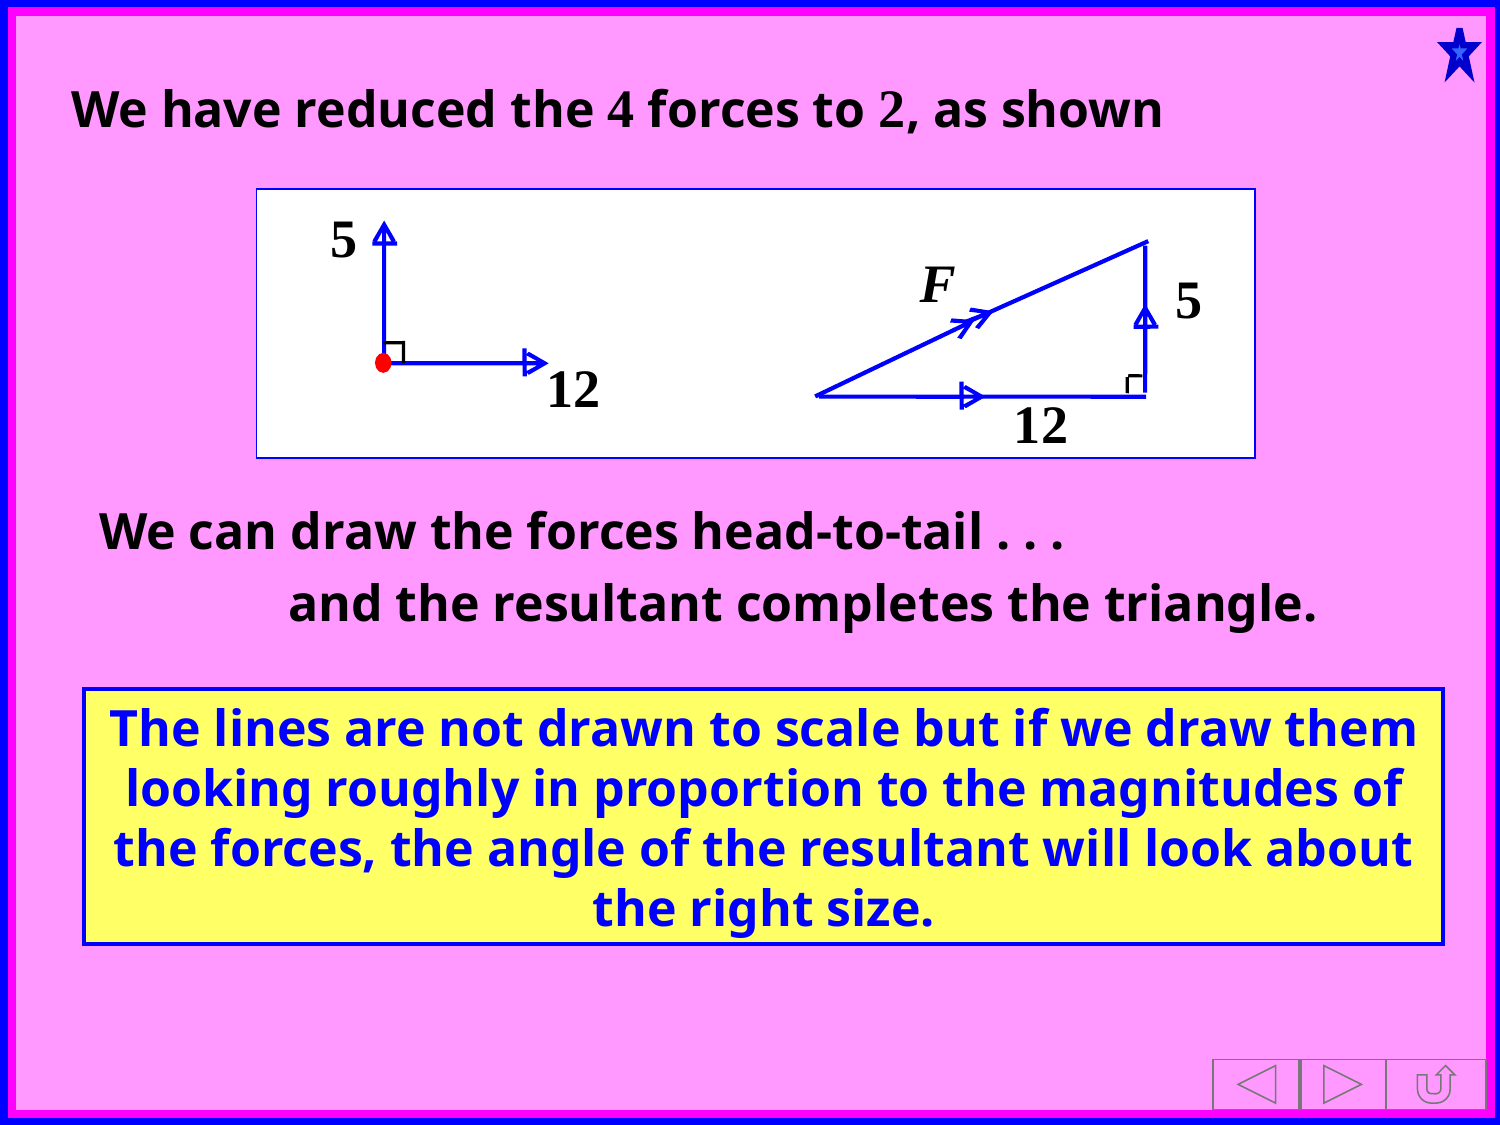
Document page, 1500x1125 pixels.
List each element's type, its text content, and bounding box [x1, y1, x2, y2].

text_box We can draw the forces head-to-tail . . . [84, 492, 1244, 567]
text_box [818, 381, 1147, 410]
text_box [256, 188, 1256, 459]
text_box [806, 278, 1158, 359]
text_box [1133, 242, 1159, 279]
text_box The lines are not drawn to scale but if we draw them looking roughly in proportion to the magnitudes of the forces, the angle of the resultant will look about the right size. [84, 689, 1444, 944]
text_box We have reduced the 4 forces to 2, as shown [56, 65, 1427, 146]
text_box and the resultant completes the triangle. [273, 563, 1347, 639]
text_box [1123, 377, 1147, 393]
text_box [1133, 365, 1159, 397]
text_box [35, 96, 1394, 172]
text_box [1444, 28, 1475, 72]
